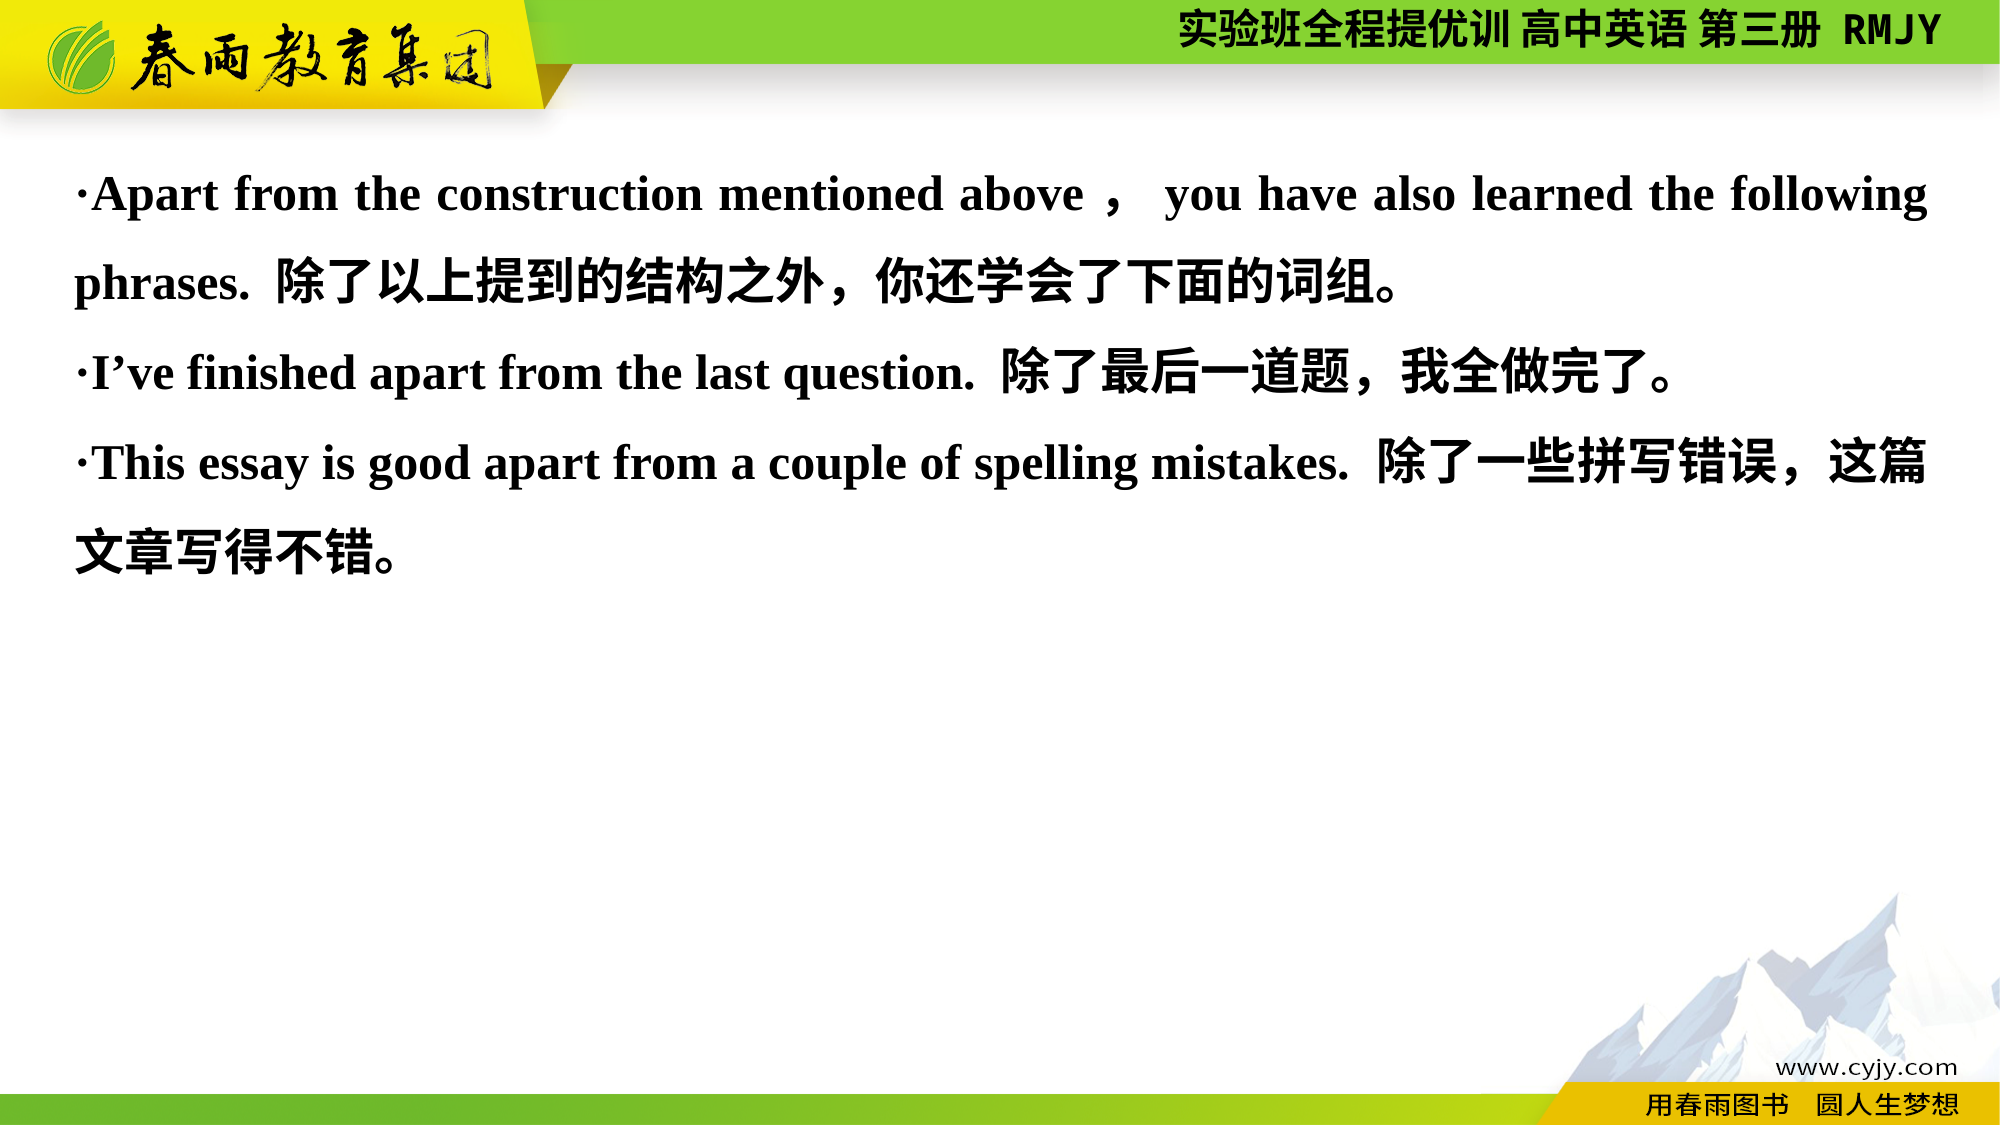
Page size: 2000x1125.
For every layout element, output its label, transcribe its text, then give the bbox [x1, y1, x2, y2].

list ·Apart from the construction mentioned above，you have also learned the following phrases. 除了以上提到的结构之外，你还学会了下面的词组。 ·I’ve finished apart from the last question. 除了最后一道题，我全做完了。 ·This essay is good apart from a couple of spelling mistakes. 除了一些拼写错误，这篇文章写得不错。 [59, 122, 1944, 581]
picture [0, 0, 2000, 1125]
